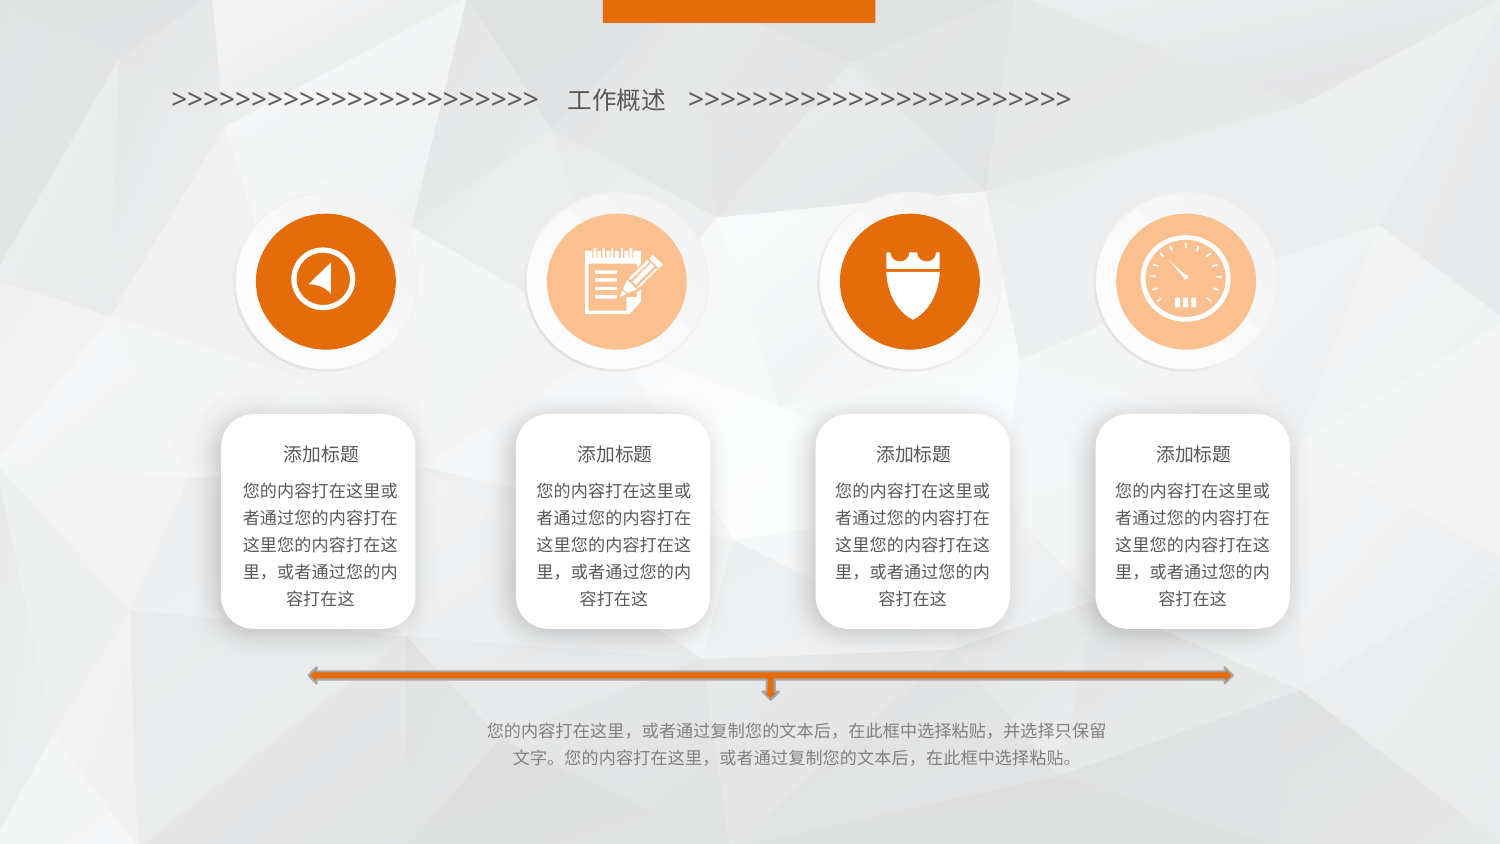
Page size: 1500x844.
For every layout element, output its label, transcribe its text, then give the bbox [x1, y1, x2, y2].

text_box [524, 191, 710, 372]
text_box [1107, 624, 1279, 631]
text_box [827, 624, 999, 631]
text_box [232, 624, 404, 631]
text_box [233, 191, 419, 372]
text_box 您的内容打在这里，或者通过复制您的文本后，在此框中选择粘贴，并选择只保留文字。您的内容打在这里，或者通过复制您的文本后，在此框中选择粘贴。 [474, 711, 1120, 771]
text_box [817, 191, 1003, 372]
text_box [813, 412, 1012, 613]
text_box >>>>>>>>>>>>>>>>>>>>>>> 工作概述 >>>>>>>>>>>>>>>>>>>>>>>> [158, 74, 1367, 122]
text_box [1093, 412, 1292, 615]
text_box [306, 665, 1235, 703]
text_box [513, 412, 713, 613]
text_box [822, 431, 1003, 616]
text_box [527, 624, 699, 631]
picture [0, 0, 1500, 844]
text_box [219, 412, 418, 616]
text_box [1093, 191, 1279, 372]
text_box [230, 431, 411, 616]
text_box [523, 431, 705, 616]
text_box [601, 0, 877, 25]
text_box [1102, 431, 1283, 616]
